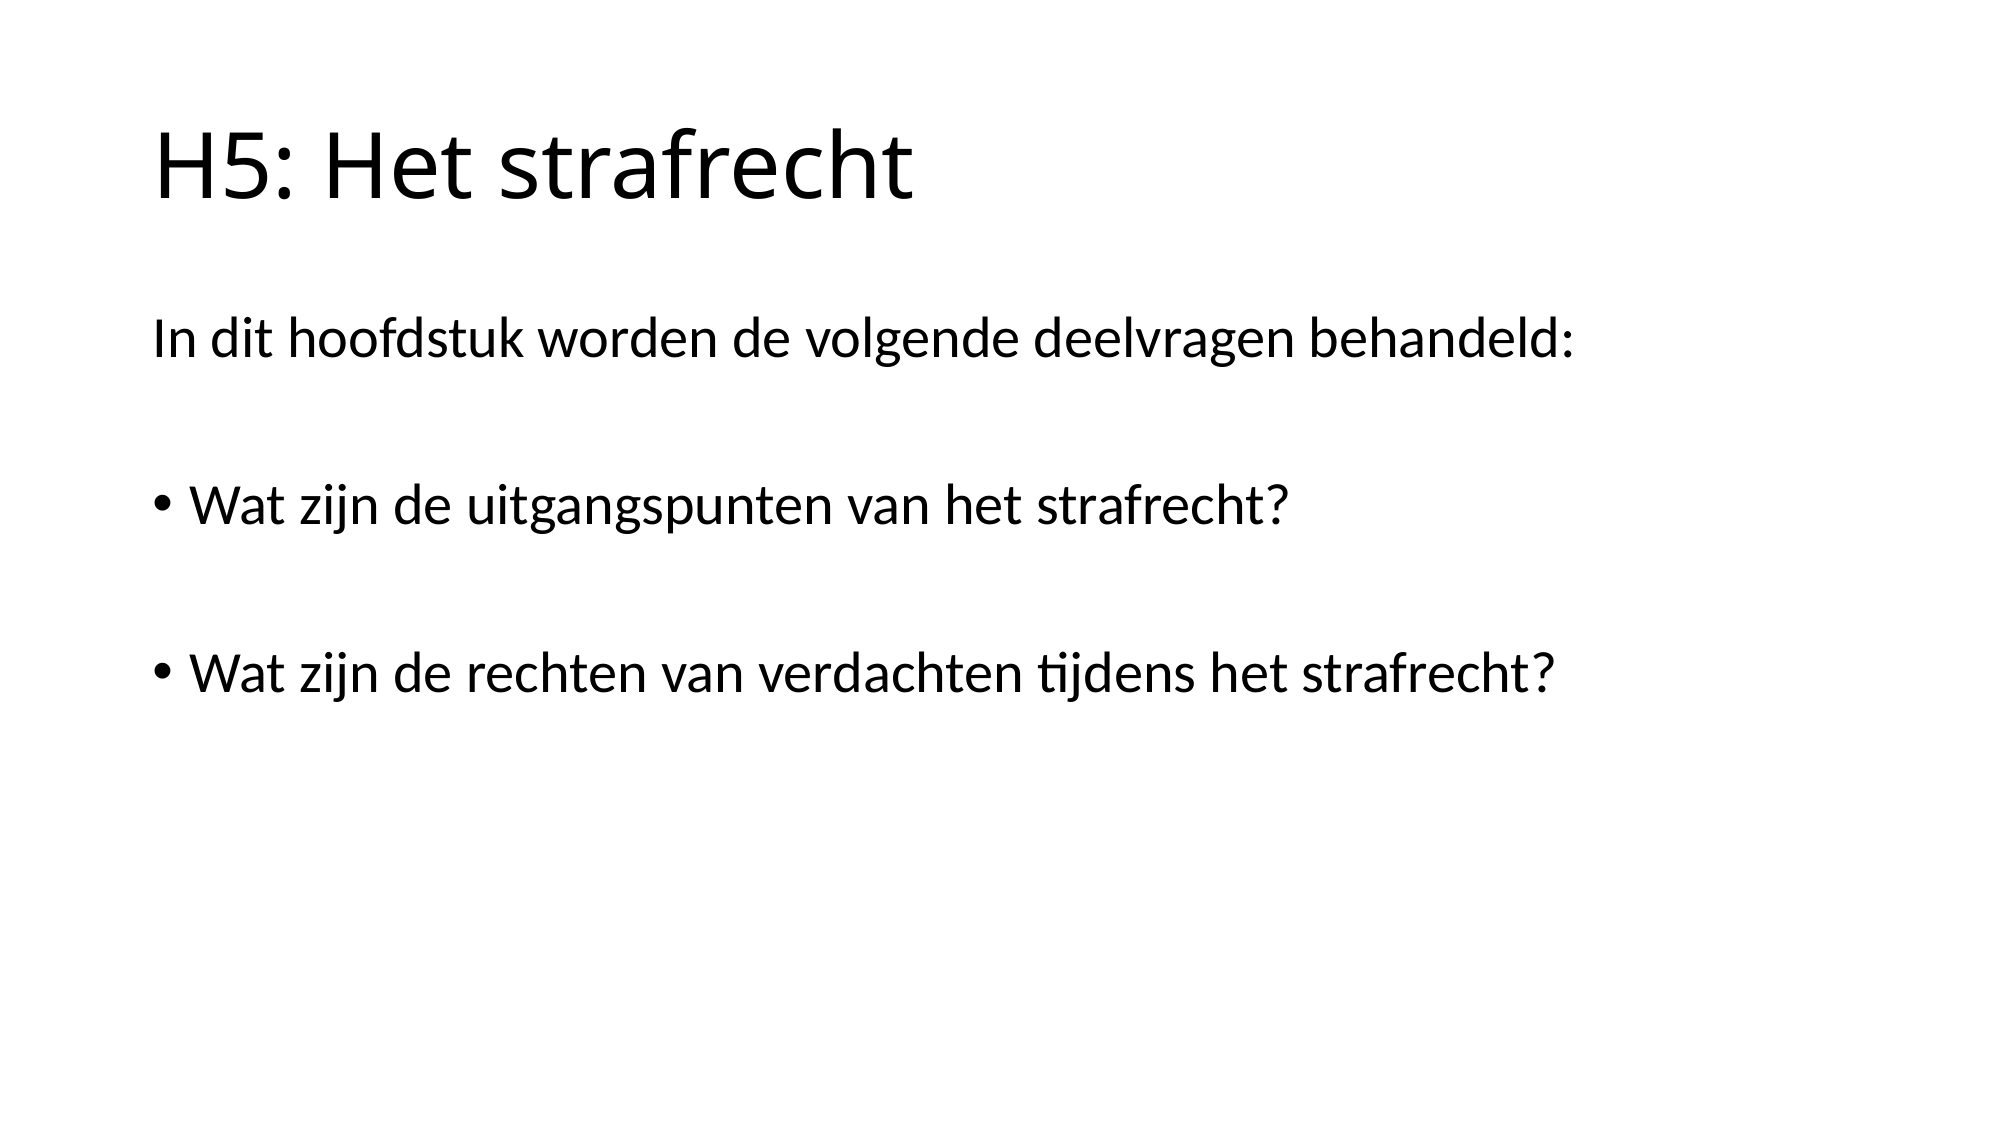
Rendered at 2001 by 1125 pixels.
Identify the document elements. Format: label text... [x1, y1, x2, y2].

title H5: Het strafrecht [137, 59, 1863, 278]
list In dit hoofdstuk worden de volgende deelvragen behandeld: Wat zijn de uitgangspunten van het strafrecht? Wat zijn de rechten van verdachten tijdens het strafrecht? [137, 299, 1863, 1014]
